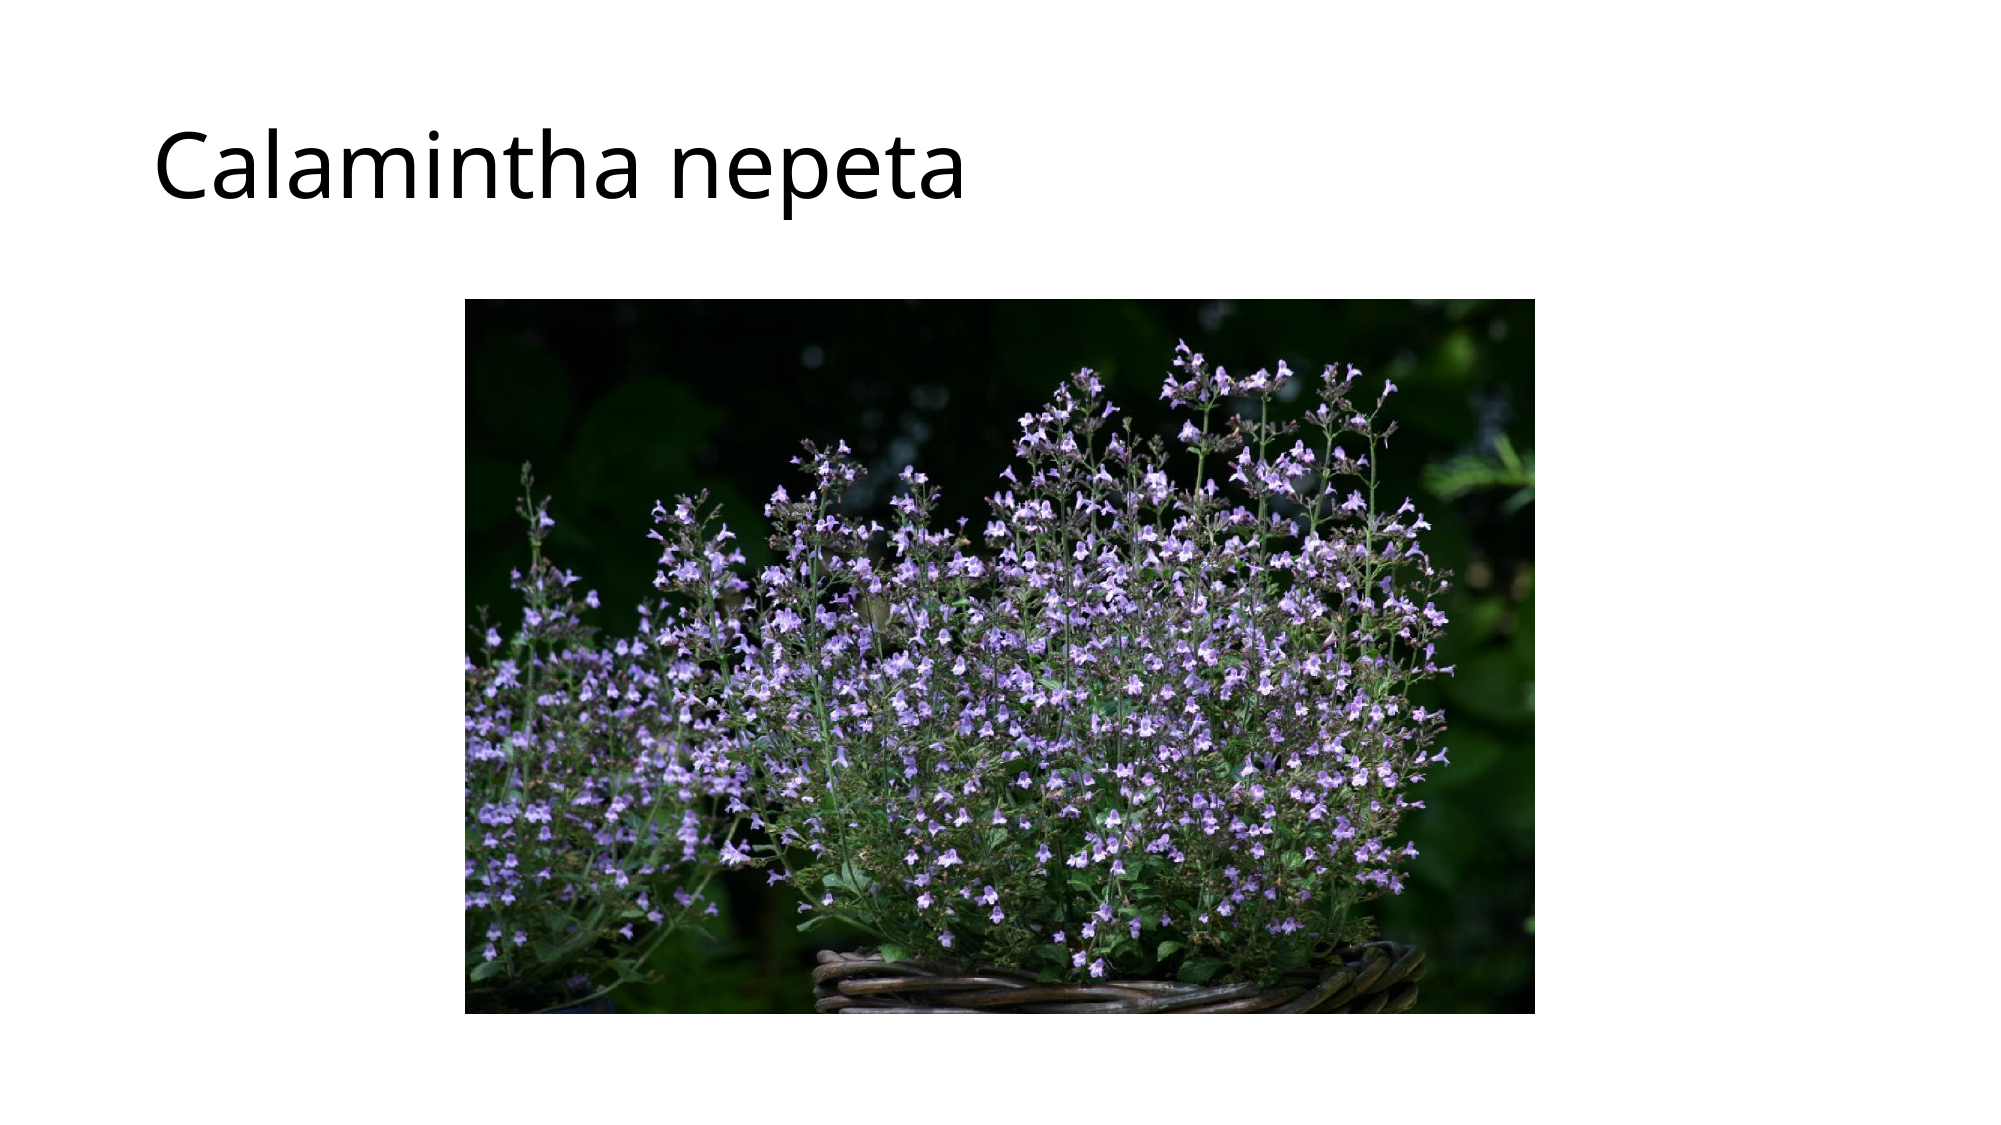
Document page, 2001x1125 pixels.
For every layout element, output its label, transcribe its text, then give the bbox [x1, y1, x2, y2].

title Calamintha nepeta [137, 59, 1863, 278]
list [464, 299, 1535, 1014]
